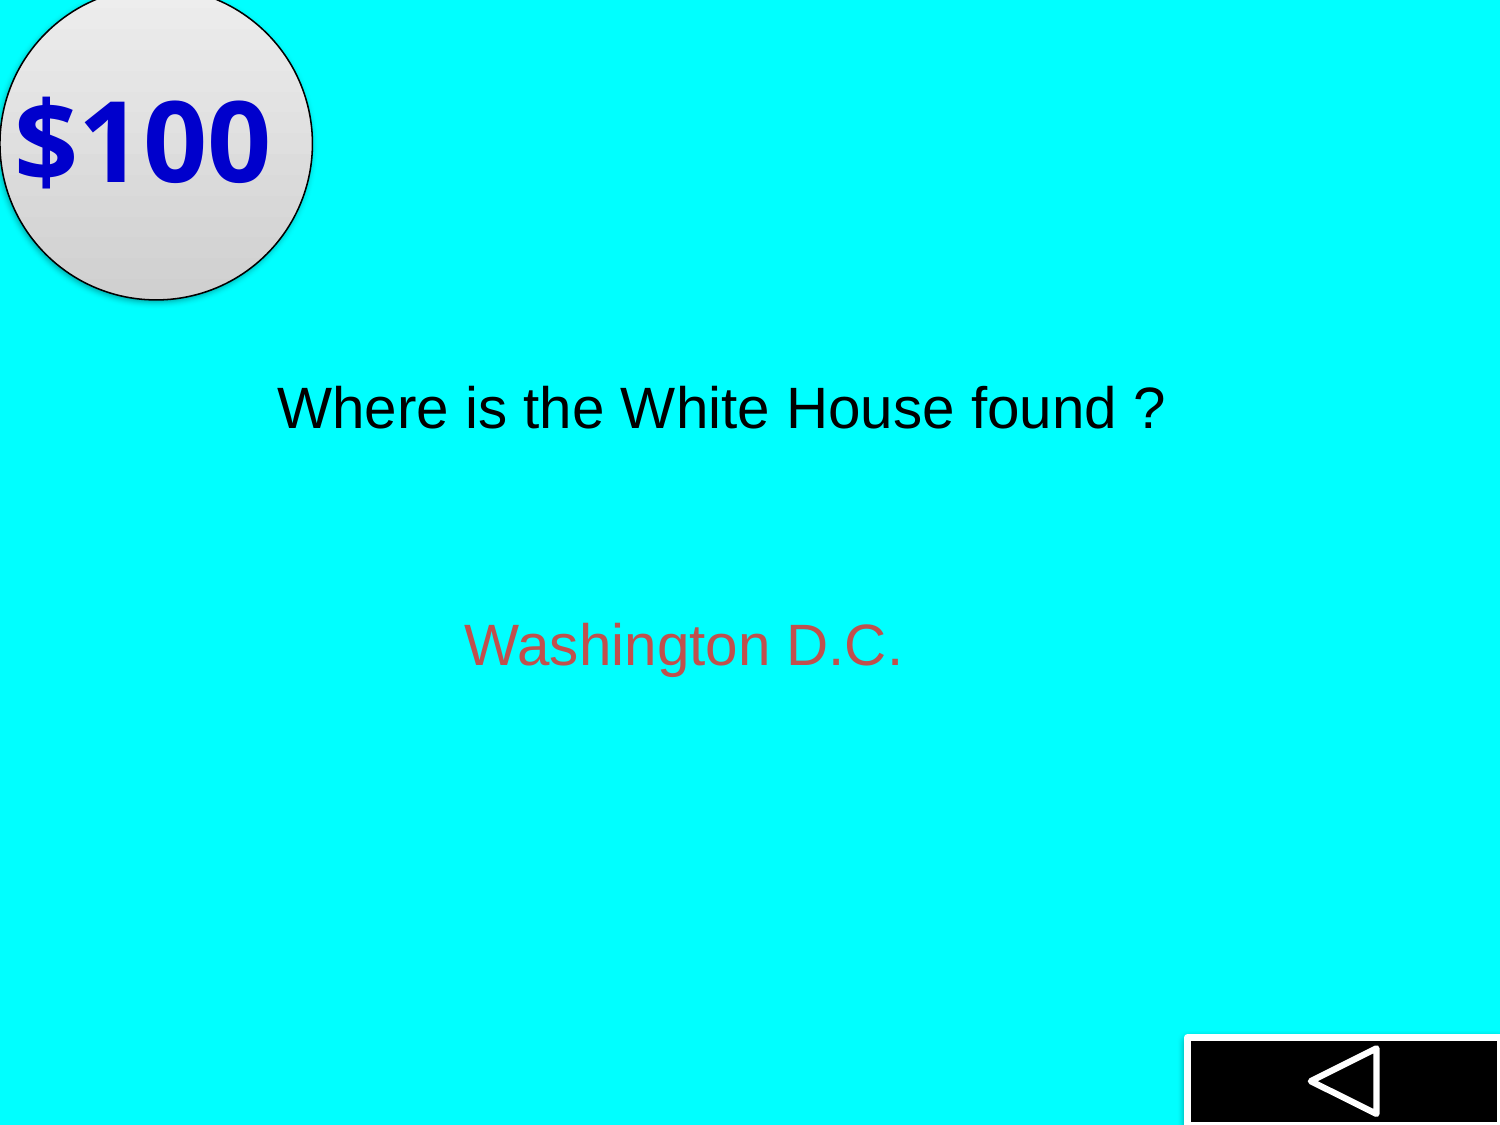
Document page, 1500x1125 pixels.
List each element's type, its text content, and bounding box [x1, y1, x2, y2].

text_box $100 [0, 62, 1425, 213]
text_box Where is the White House found ? [262, 362, 1338, 448]
text_box [1184, 1034, 1500, 1125]
text_box [22, 0, 291, 62]
text_box Washington D.C. [449, 600, 1038, 685]
text_box [15, 213, 298, 301]
